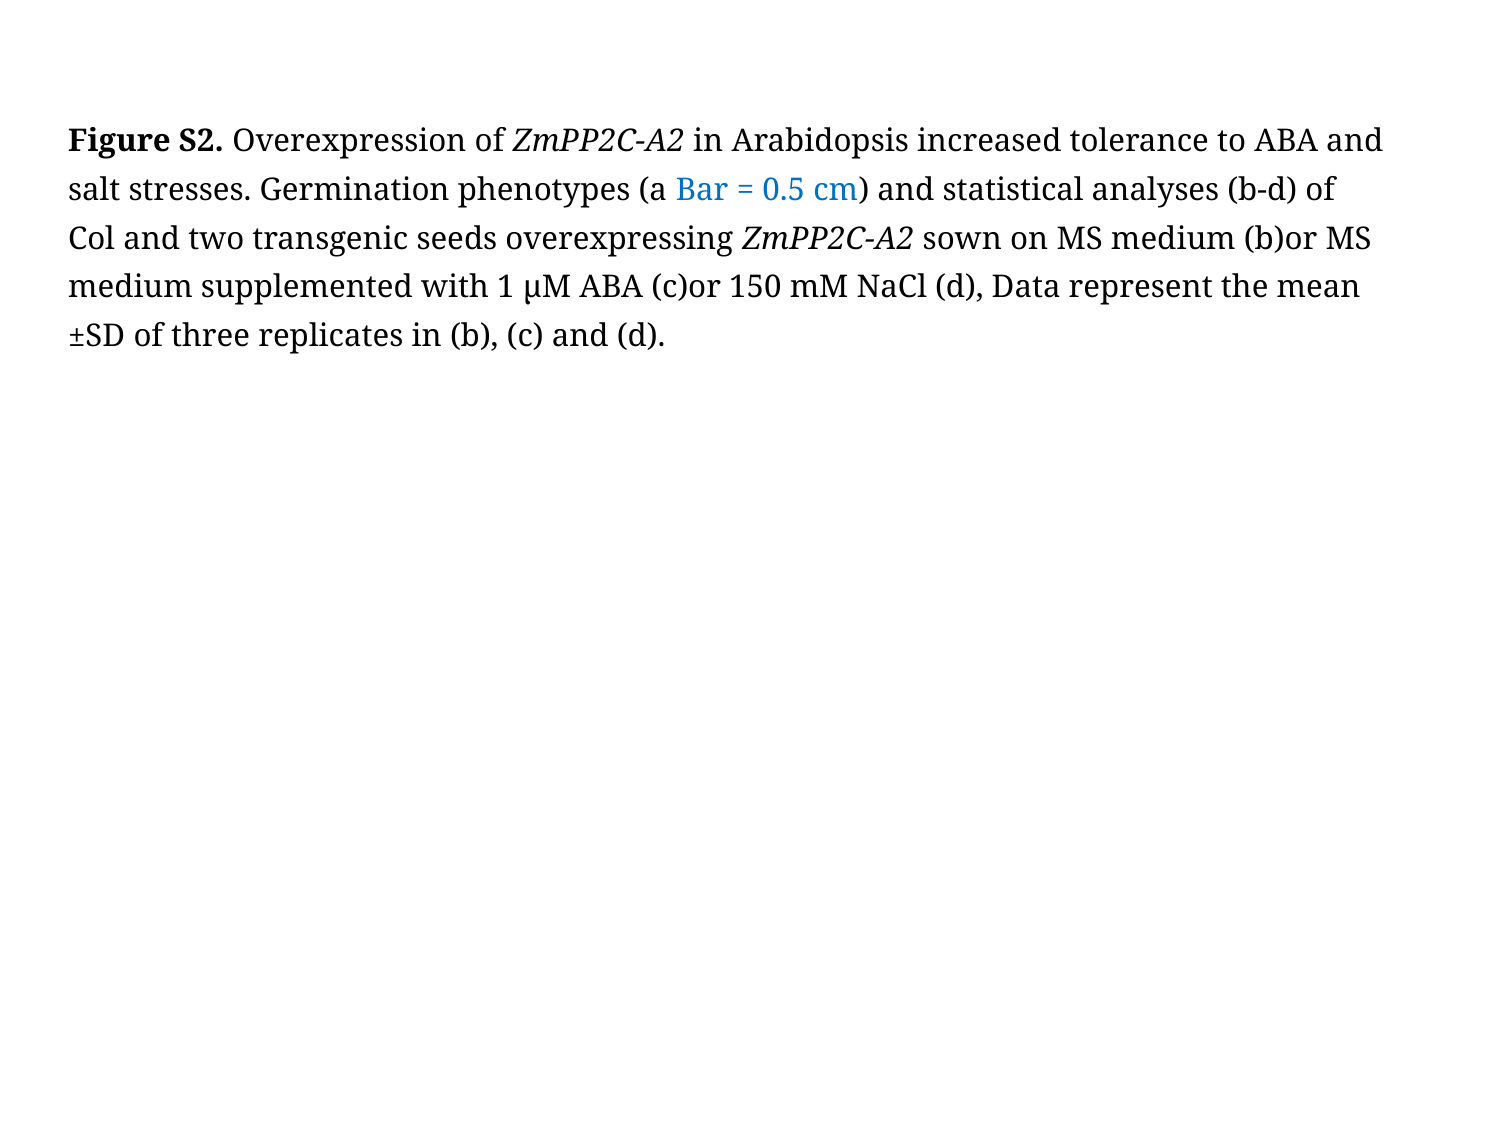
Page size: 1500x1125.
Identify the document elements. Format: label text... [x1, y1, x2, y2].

list Figure S2. Overexpression of ZmPP2C-A2 in Arabidopsis increased tolerance to ABA and salt stresses. Germination phenotypes (a Bar = 0.5 cm) and statistical analyses (b-d) of Col and two transgenic seeds overexpressing ZmPP2C-A2 sown on MS medium (b)or MS medium supplemented with 1 μM ABA (c)or 150 mM NaCl (d), Data represent the mean ±SD of three replicates in (b), (c) and (d). [53, 101, 1404, 845]
